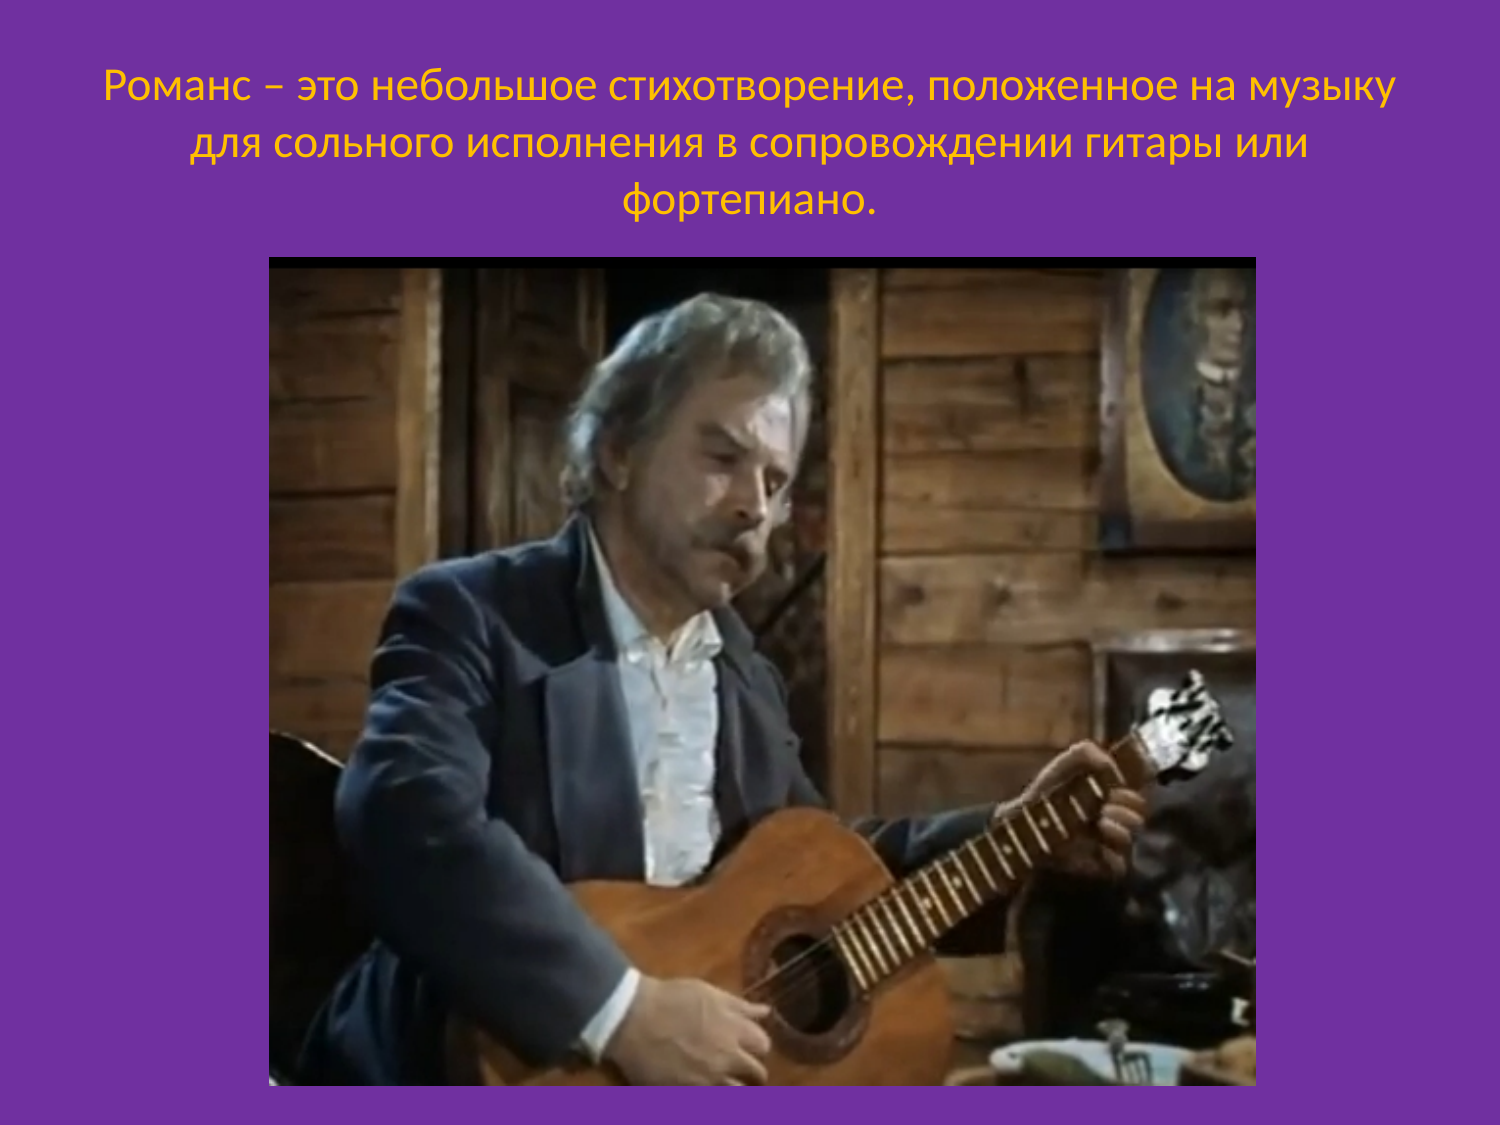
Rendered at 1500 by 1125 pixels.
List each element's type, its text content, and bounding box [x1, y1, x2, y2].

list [269, 257, 1256, 1086]
title Романс – это небольшое стихотворение, положенное на музыку для сольного исполнения в сопровождении гитары или фортепиано. [75, 45, 1425, 233]
